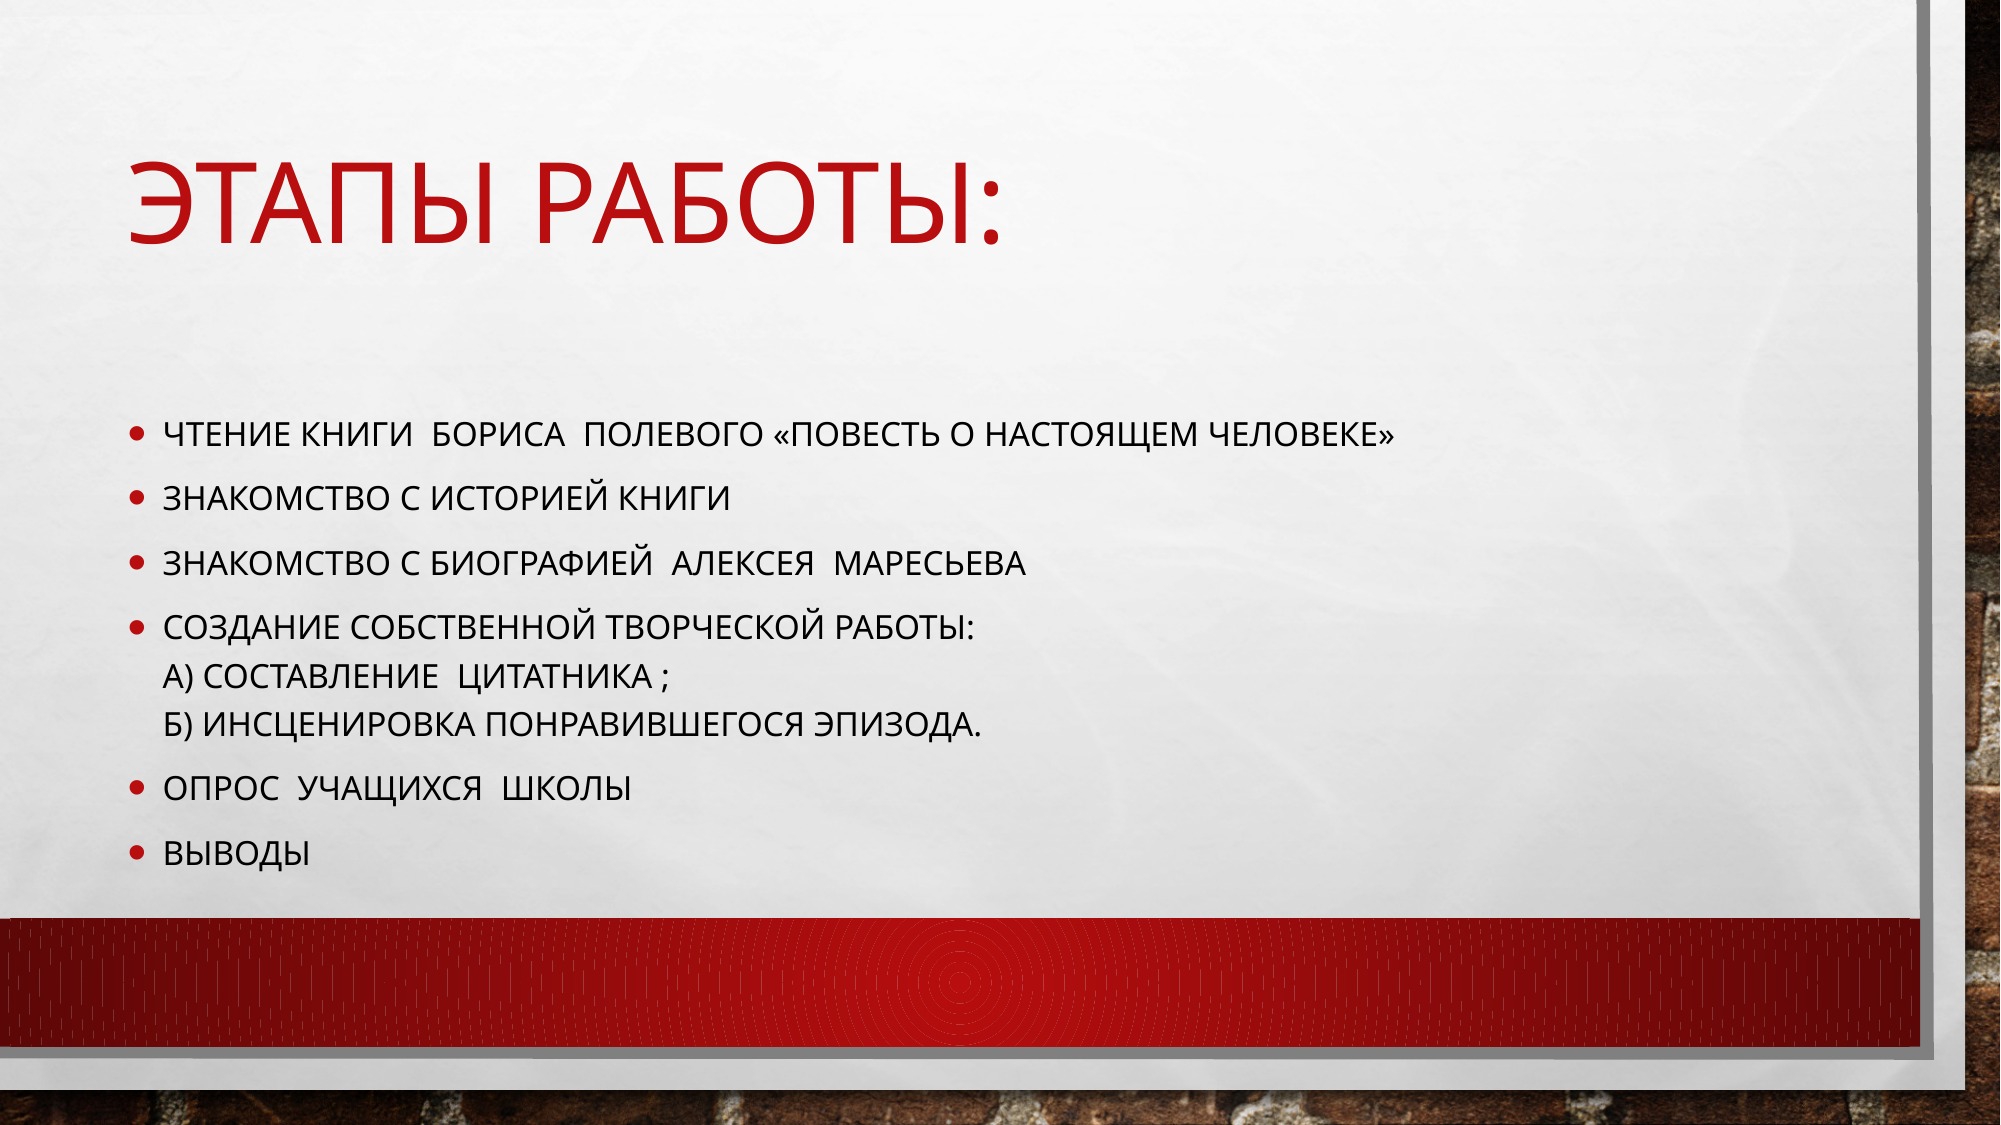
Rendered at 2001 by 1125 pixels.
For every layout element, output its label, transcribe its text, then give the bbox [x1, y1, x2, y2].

title Этапы работы: [112, 112, 1818, 302]
picture [0, 0, 2000, 1125]
list Чтение книги Бориса Полевого «повесть о настоящем человеке» Знакомство с историей книги Знакомство с биографией Алексея маресьева Создание собственной творческой работы: а) составление цитатника ; б) инсценировка понравившегося эпизода. Опрос учащихся школы выводы [112, 338, 1818, 882]
